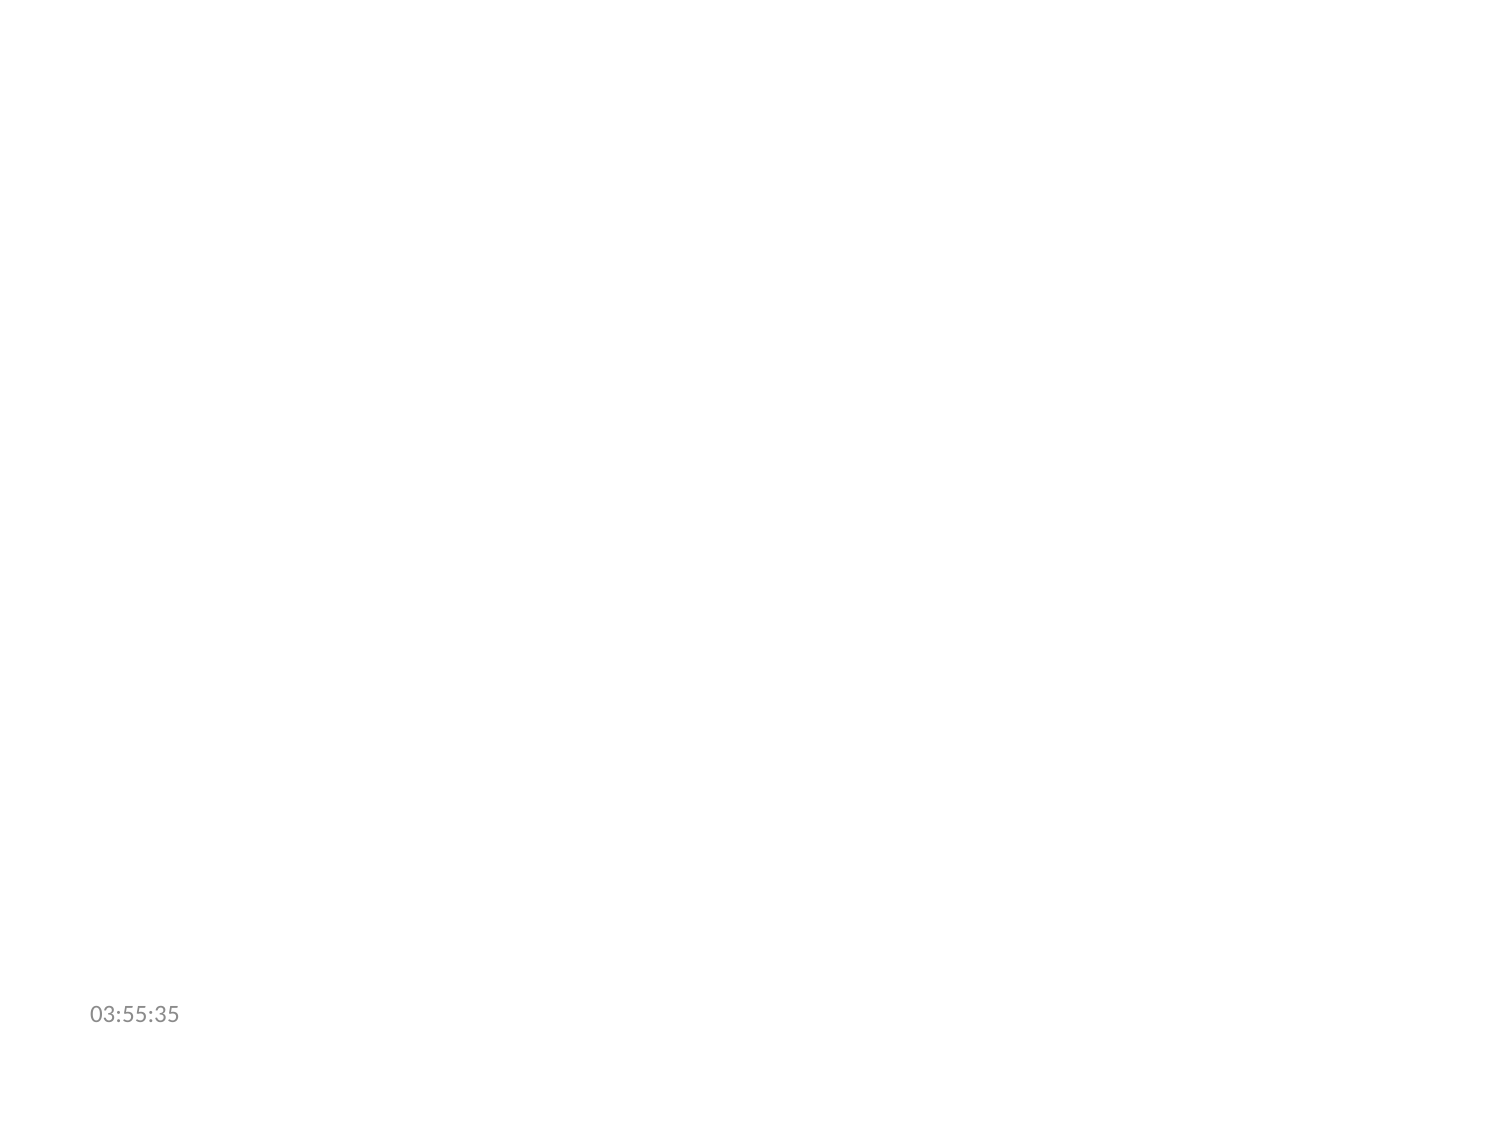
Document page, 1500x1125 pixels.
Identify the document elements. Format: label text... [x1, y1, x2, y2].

text_box 15:35:09 [75, 982, 425, 1043]
